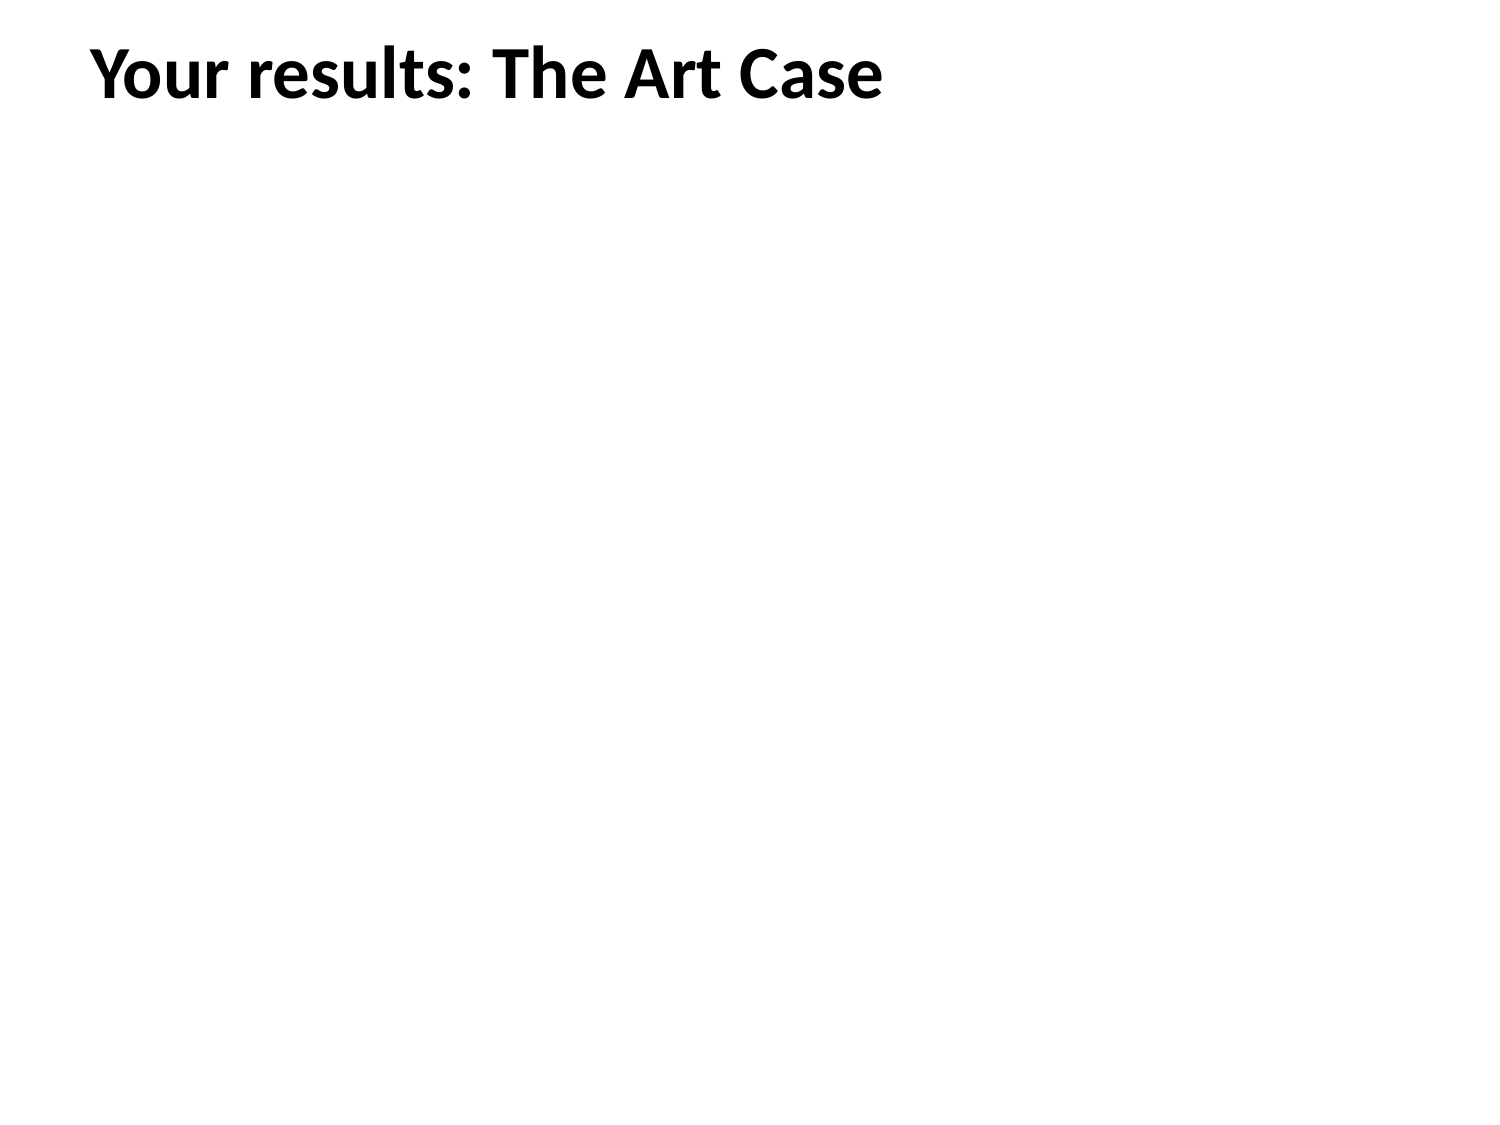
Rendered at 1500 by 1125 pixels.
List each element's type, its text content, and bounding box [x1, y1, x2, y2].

title Your results: The Art Case [75, 0, 1425, 163]
